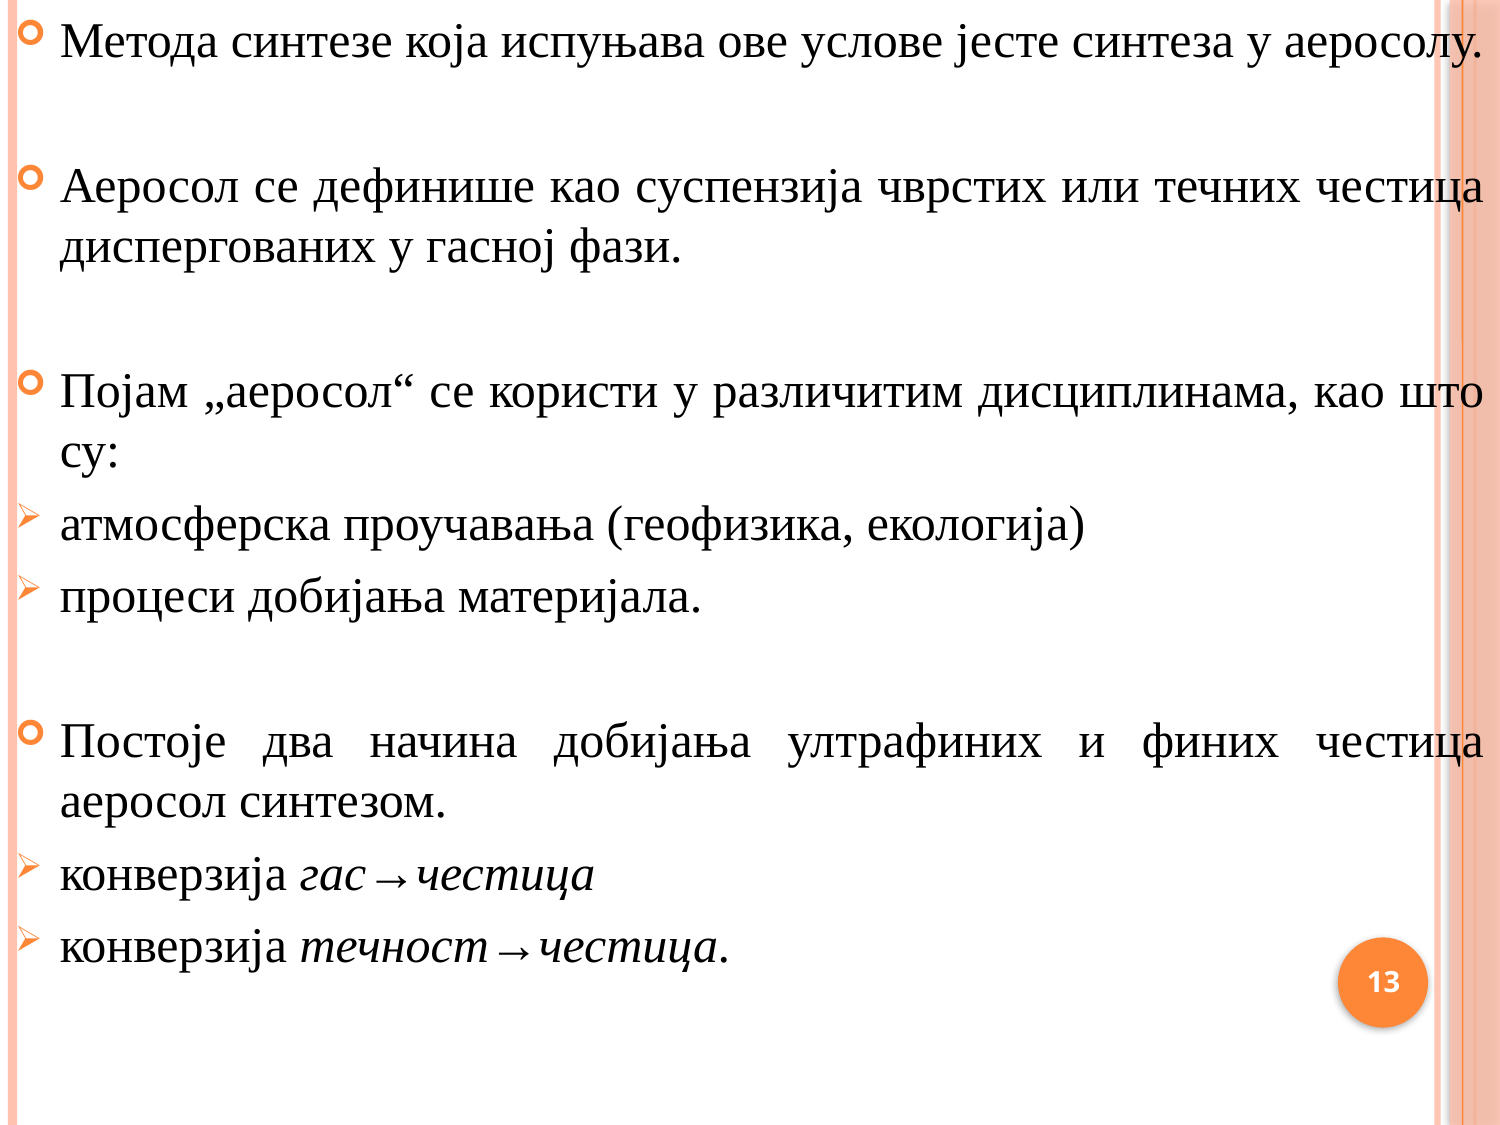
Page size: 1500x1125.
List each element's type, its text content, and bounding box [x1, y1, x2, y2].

list Метода синтезе која испуњава ове услове јесте синтеза у аеросолу. Аеросол се дефинише као суспензија чврстих или течних честица диспергованих у гасној фази. Појам „аеросол“ се користи у различитим дисциплинама, као што су: атмосферска проучавања (геофизика, екологија) процеси добијања материјала. Постоје два начина добијања ултрафиних и финих честица аеросол синтезом. конверзија гас→честица конверзија течност→честица. [0, 0, 1500, 1125]
